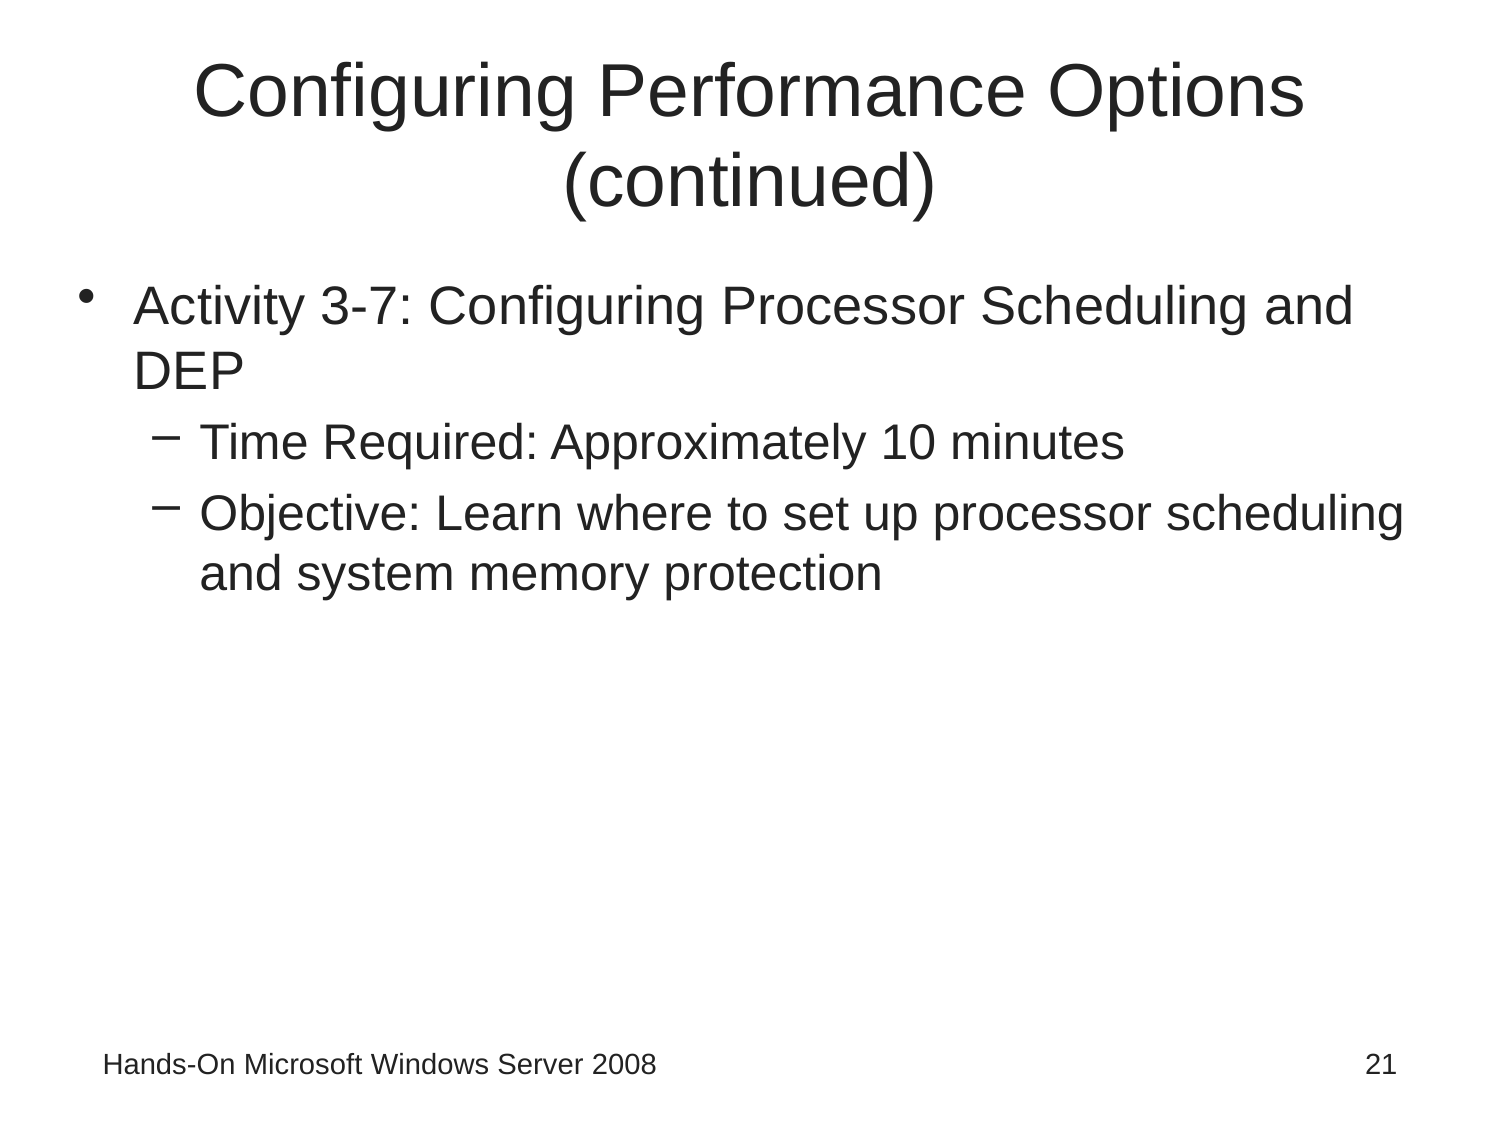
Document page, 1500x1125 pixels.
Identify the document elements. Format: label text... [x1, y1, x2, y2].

footer Hands-On Microsoft Windows Server 2008 [87, 1037, 1051, 1101]
list Activity 3-7: Configuring Processor Scheduling and DEP Time Required: Approximately 10 minutes Objective: Learn where to set up processor scheduling and system memory protection [62, 262, 1426, 1013]
slide_number 21 [1074, 1037, 1413, 1101]
title Configuring Performance Options (continued) [87, 37, 1413, 226]
